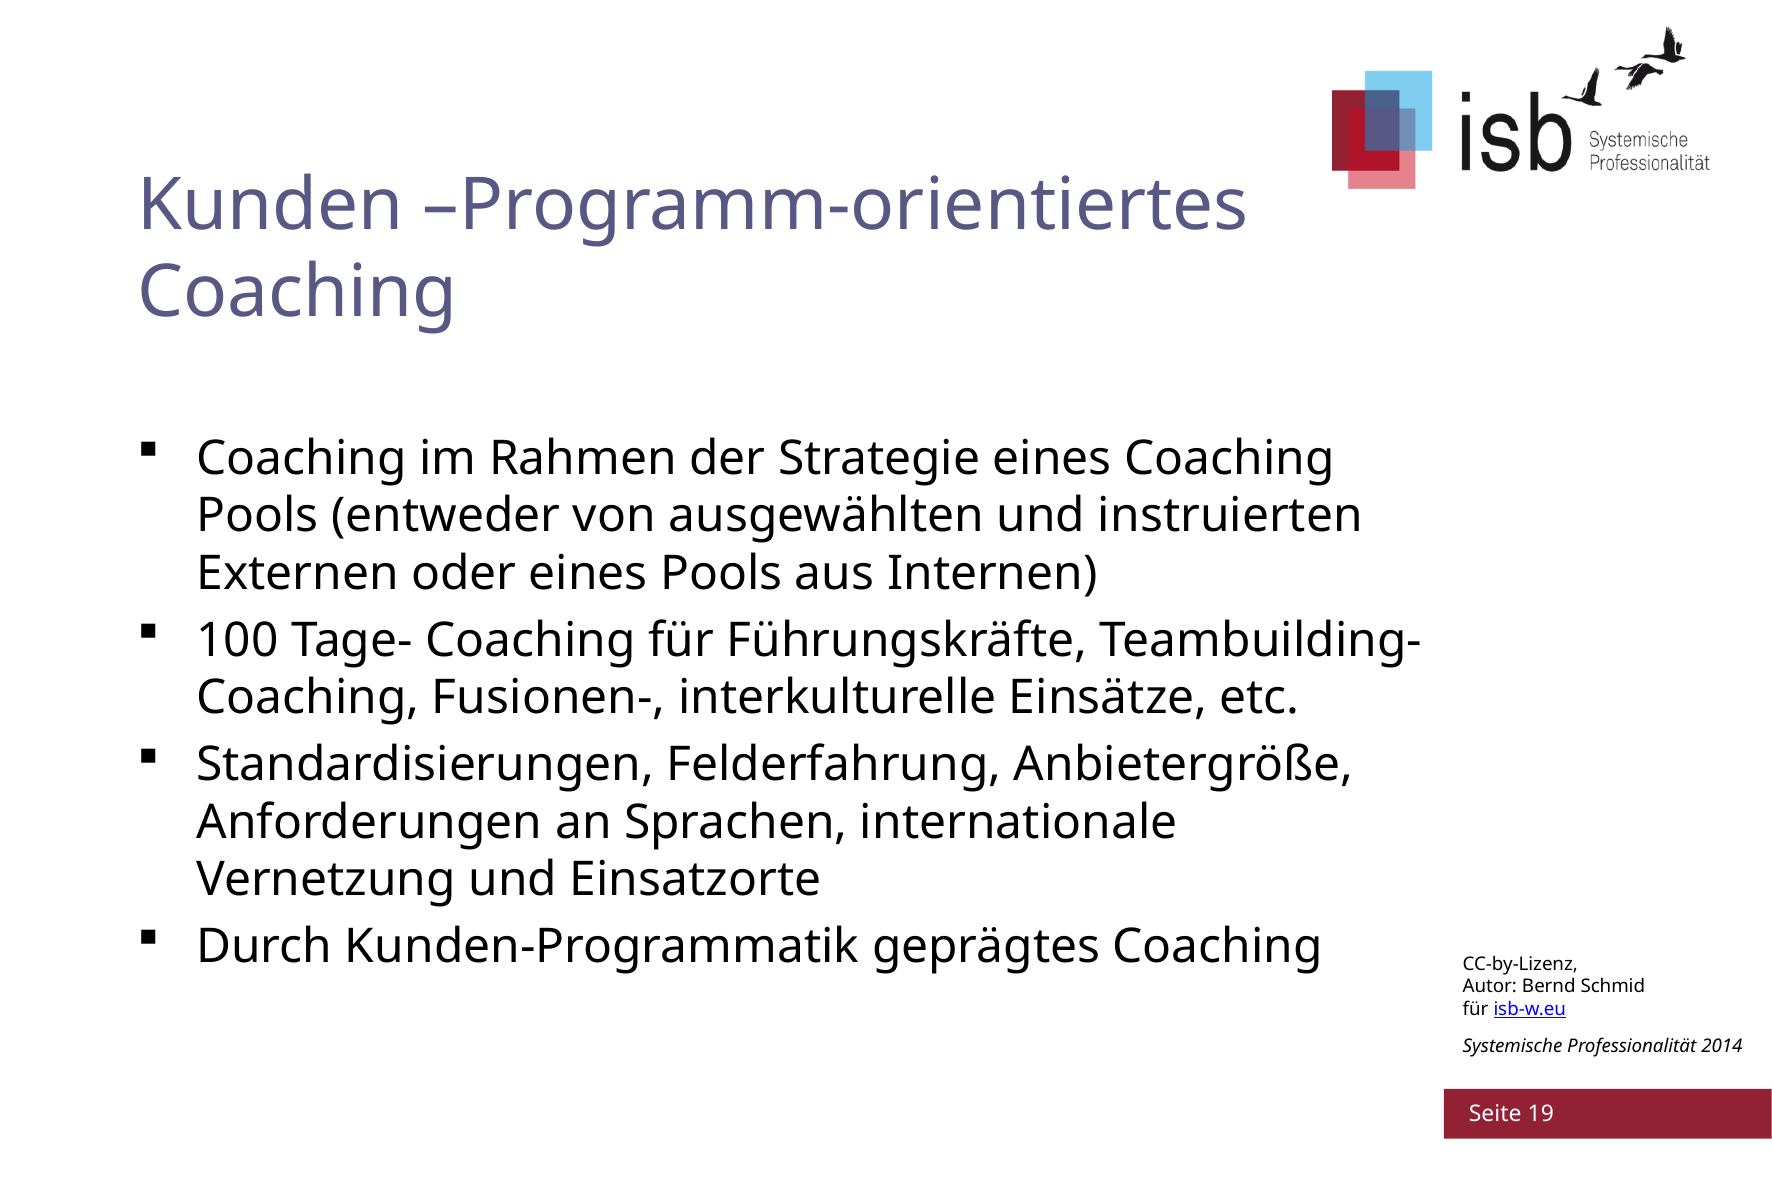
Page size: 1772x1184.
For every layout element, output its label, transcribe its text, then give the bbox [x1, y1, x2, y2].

title Kunden –Programm-orientiertes Coaching [118, 94, 1444, 260]
slide_number Seite 19 [1443, 1088, 1772, 1139]
picture [1332, 20, 1725, 194]
list Coaching im Rahmen der Strategie eines Coaching Pools (entweder von ausgewählten und instruierten Externen oder eines Pools aus Internen) 100 Tage- Coaching für Führungskräfte, Teambuilding-Coaching, Fusionen-, interkulturelle Einsätze, etc. Standardisierungen, Felderfahrung, Anbietergröße, Anforderungen an Sprachen, internationale Vernetzung und Einsatzorte Durch Kunden-Programmatik geprägtes Coaching [118, 260, 1444, 1139]
